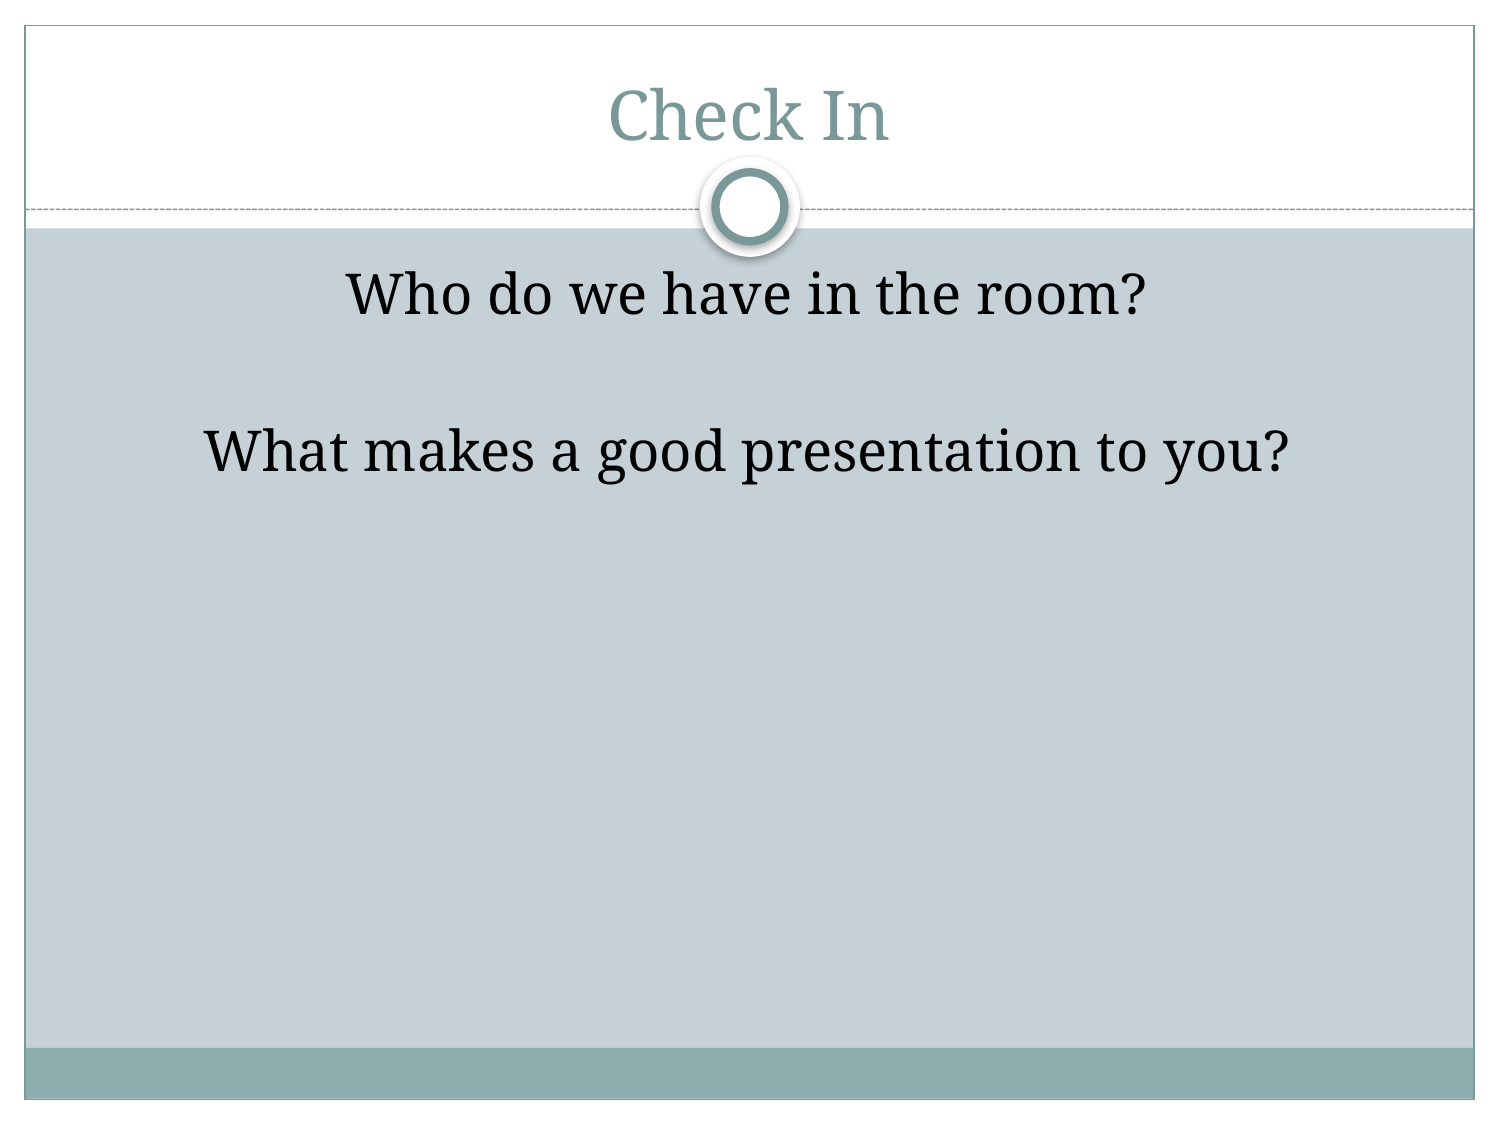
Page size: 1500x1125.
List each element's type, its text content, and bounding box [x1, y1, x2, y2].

title Check In [49, 37, 1450, 162]
list Who do we have in the room? What makes a good presentation to you? [49, 250, 1445, 1001]
